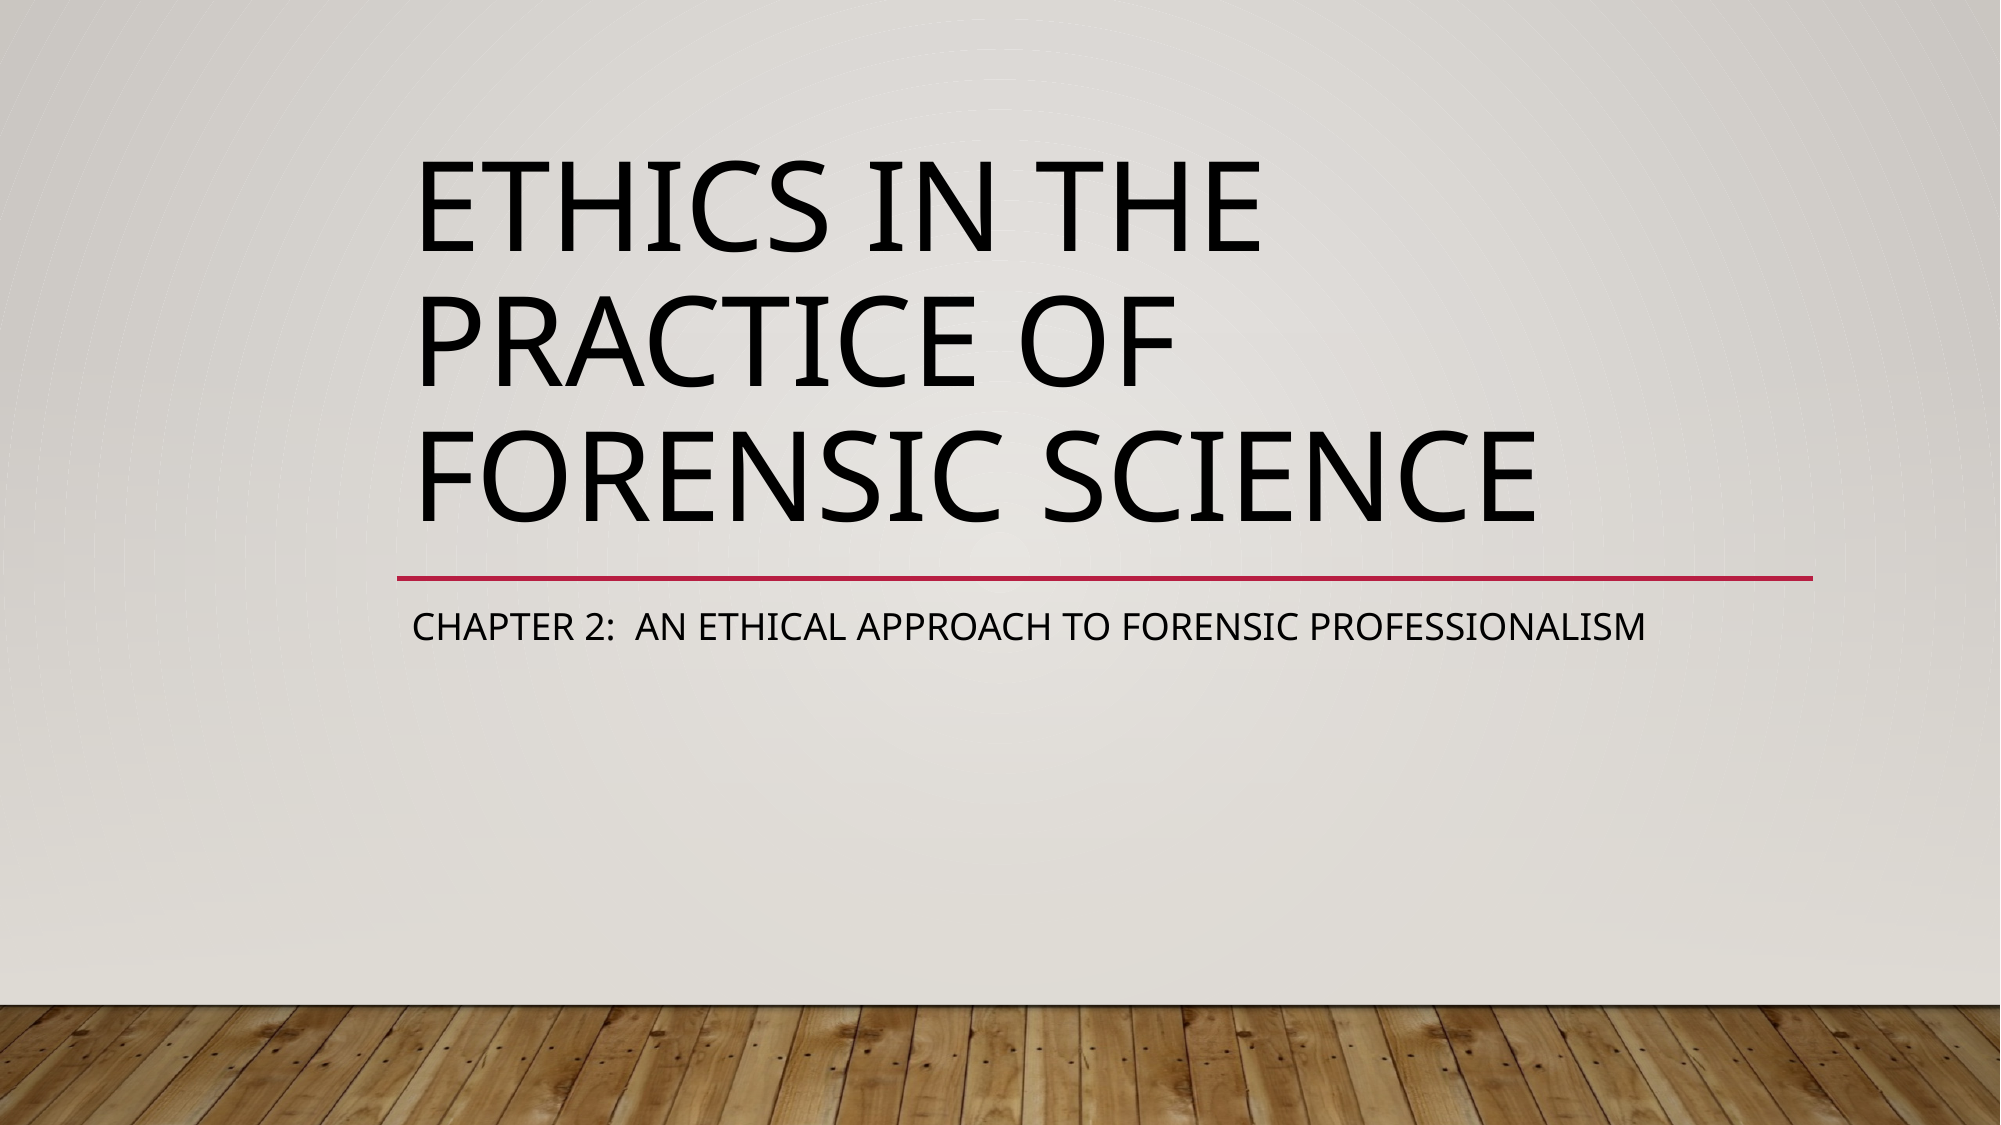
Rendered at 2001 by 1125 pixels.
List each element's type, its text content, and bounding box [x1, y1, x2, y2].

title Ethics in the practice of Forensic Science [396, 131, 1814, 549]
subtitle Chapter 2: An Ethical Approach to Forensic Professionalism [396, 579, 1814, 740]
picture [0, 1005, 2000, 1125]
